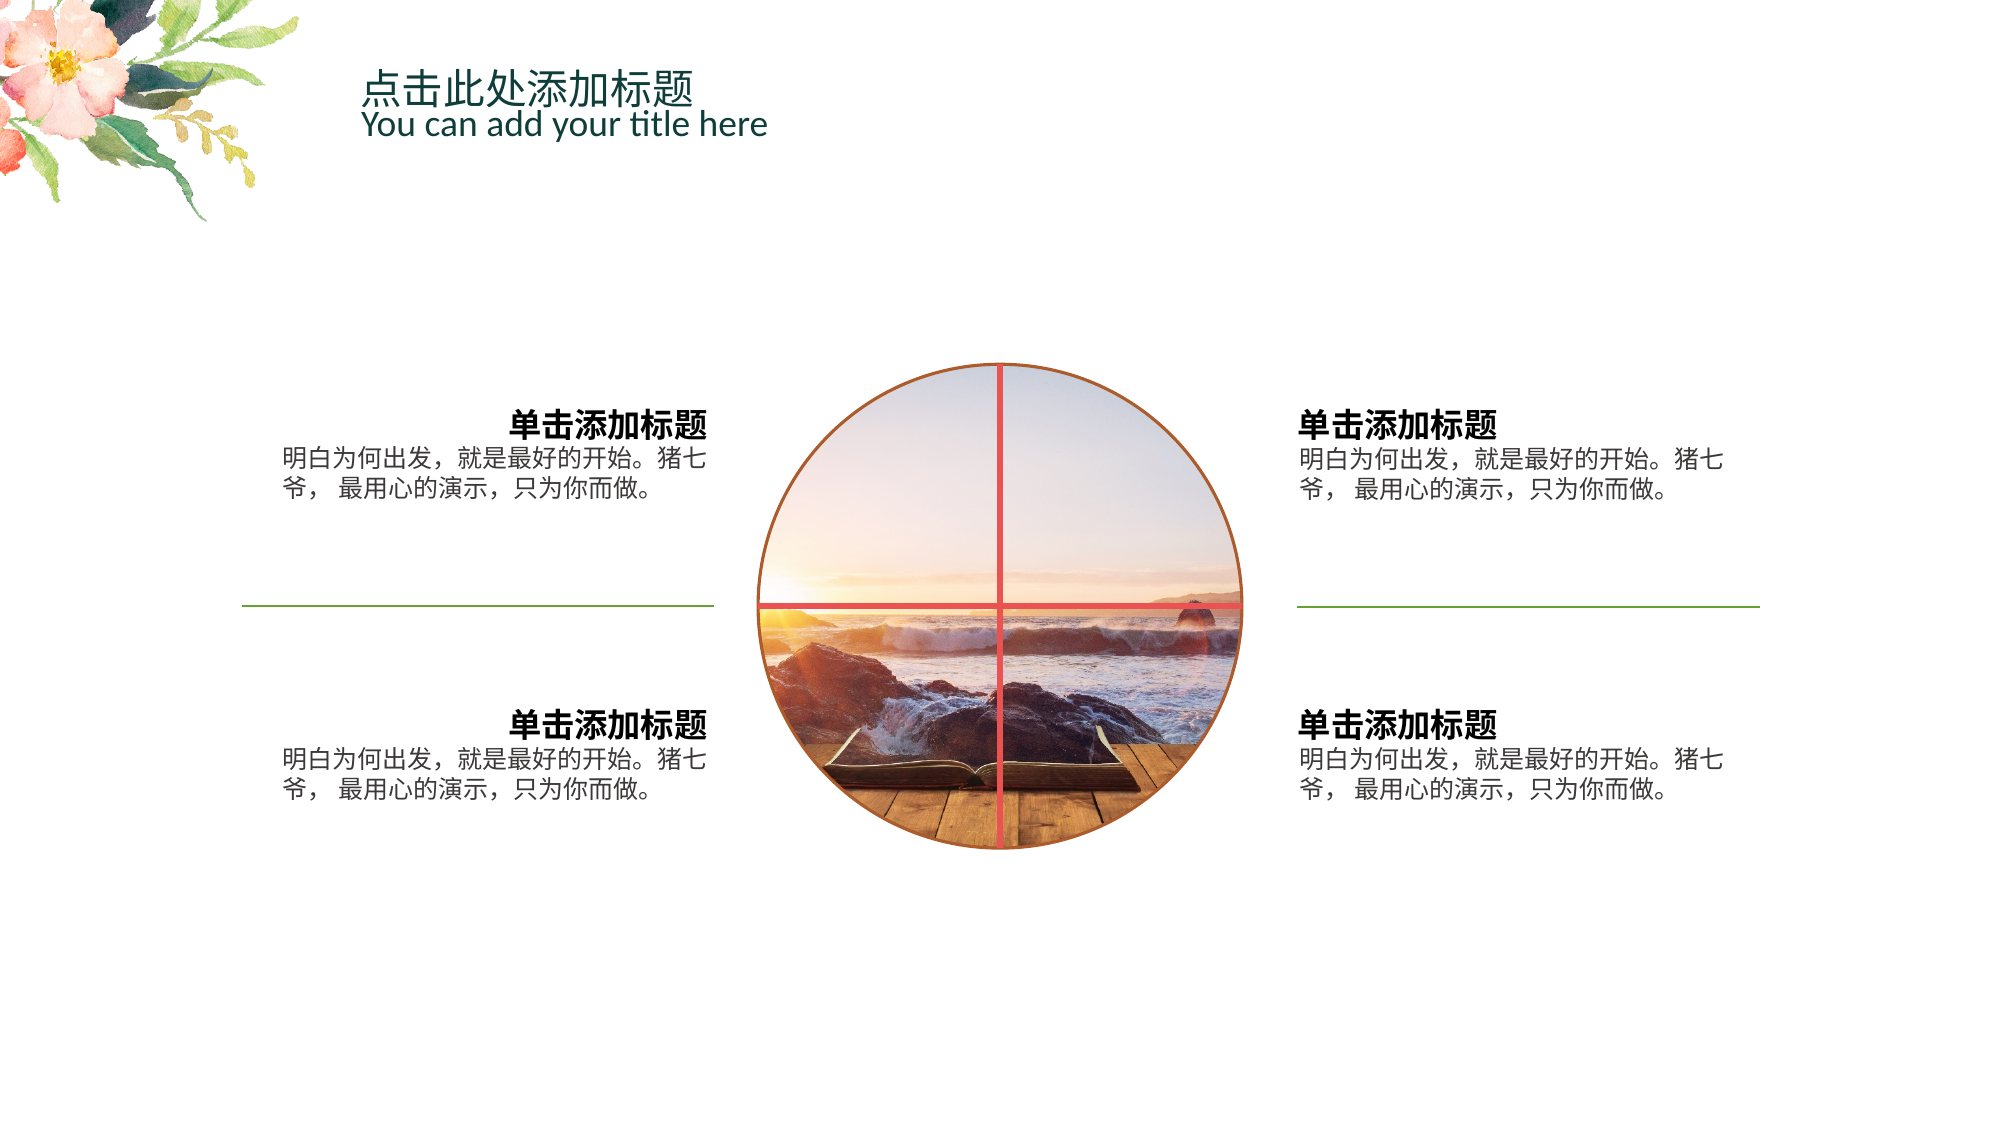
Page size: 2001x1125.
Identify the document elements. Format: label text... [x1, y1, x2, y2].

picture [758, 607, 999, 849]
text_box 明白为何出发，就是最好的开始。猪七爷， 最用心的演示，只为你而做。 [282, 743, 713, 804]
text_box 明白为何出发，就是最好的开始。猪七爷， 最用心的演示，只为你而做。 [1299, 443, 1731, 504]
picture [1001, 364, 1242, 606]
text_box You can add your title here [346, 91, 785, 152]
picture [0, 0, 306, 224]
picture [1001, 607, 1242, 849]
text_box 单击添加标题 [424, 704, 708, 745]
text_box 单击添加标题 [1297, 704, 1498, 745]
text_box 单击添加标题 [1297, 404, 1498, 445]
text_box 明白为何出发，就是最好的开始。猪七爷， 最用心的演示，只为你而做。 [282, 443, 713, 533]
text_box 单击添加标题 [424, 404, 708, 445]
text_box 点击此处添加标题 [345, 55, 710, 121]
text_box 明白为何出发，就是最好的开始。猪七爷， 最用心的演示，只为你而做。 [1299, 744, 1731, 804]
picture [758, 364, 999, 606]
